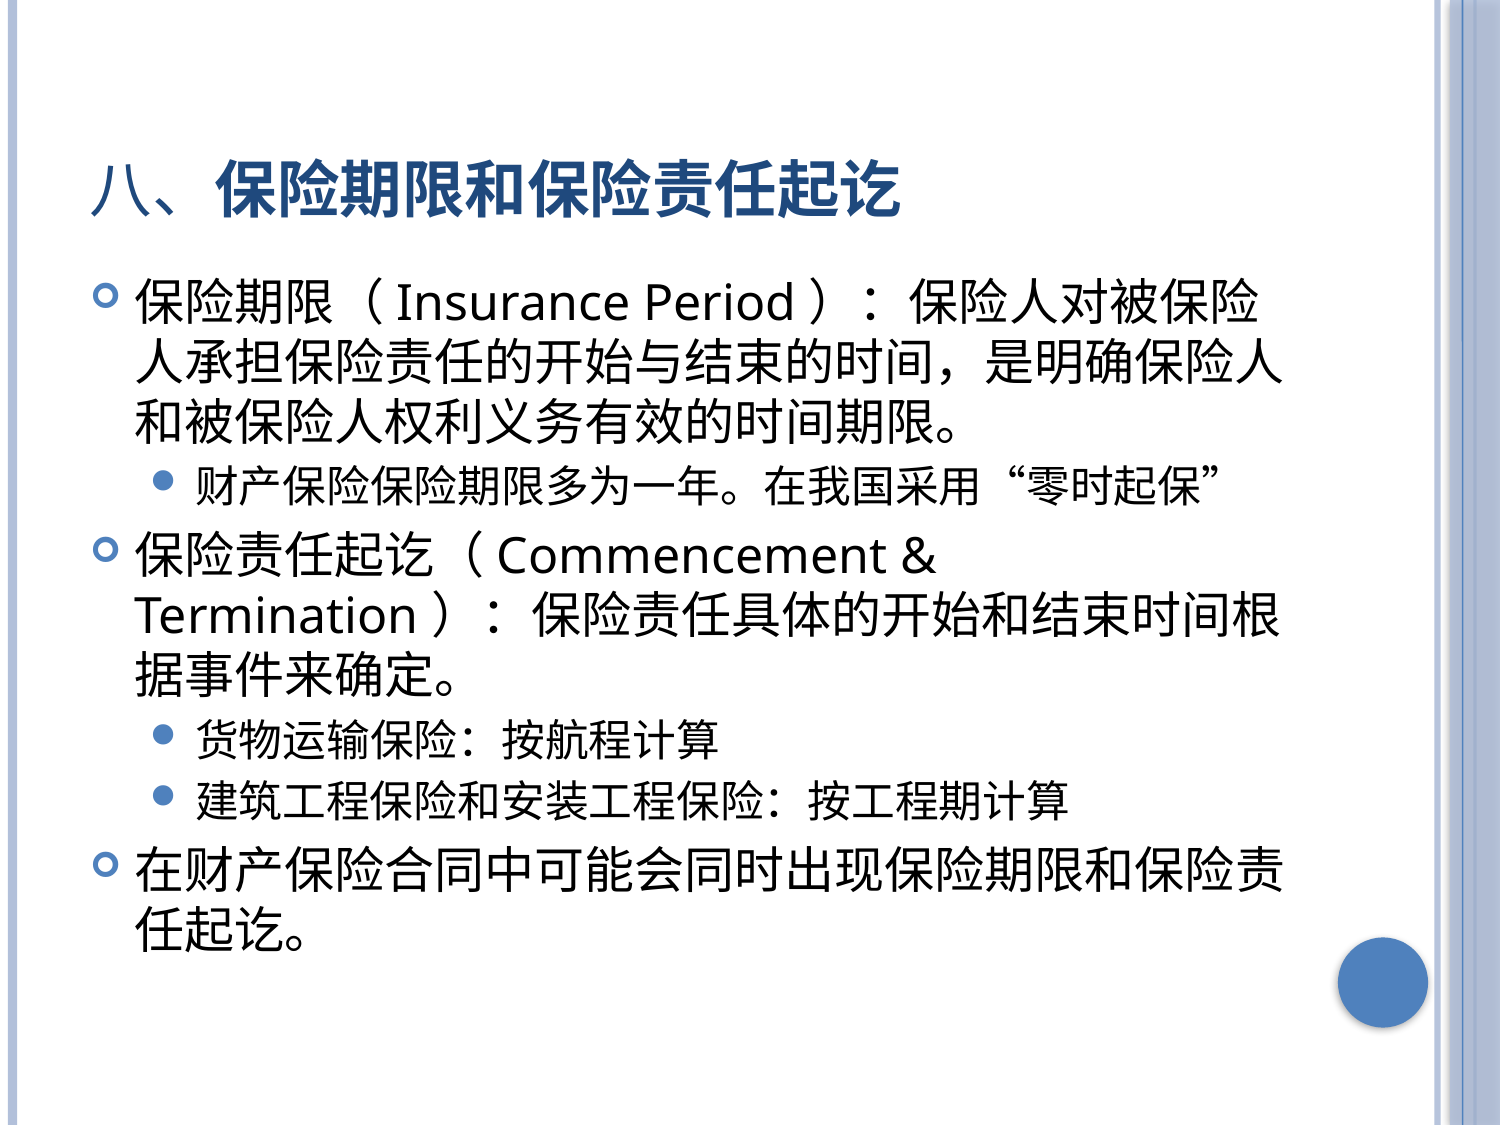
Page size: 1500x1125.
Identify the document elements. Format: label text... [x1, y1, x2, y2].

title 八、保险期限和保险责任起讫 [75, 45, 1300, 233]
list 保险期限（Insurance Period）：保险人对被保险人承担保险责任的开始与结束的时间，是明确保险人和被保险人权利义务有效的时间期限。 财产保险保险期限多为一年。在我国采用“零时起保” 保险责任起讫（Commencement & Termination）：保险责任具体的开始和结束时间根据事件来确定。 货物运输保险：按航程计算 建筑工程保险和安装工程保险：按工程期计算 在财产保险合同中可能会同时出现保险期限和保险责任起讫。 [74, 262, 1301, 1063]
